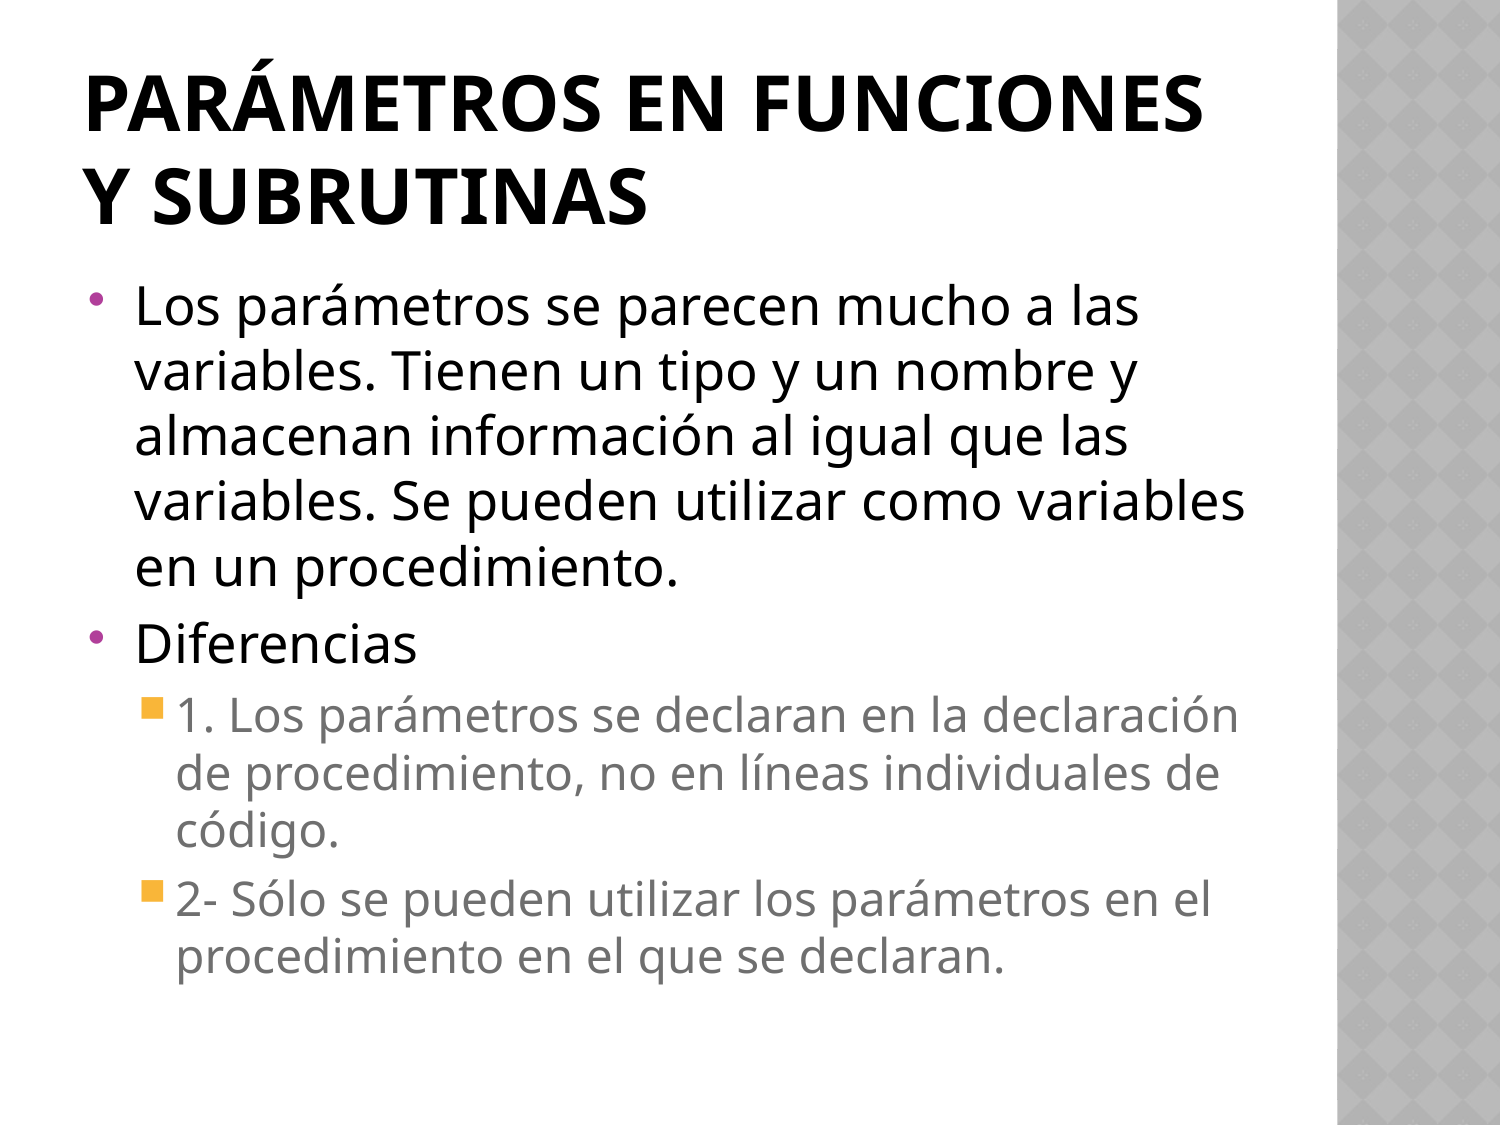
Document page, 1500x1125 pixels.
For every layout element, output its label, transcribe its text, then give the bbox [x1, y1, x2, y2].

list Los parámetros se parecen mucho a las variables. Tienen un tipo y un nombre y almacenan información al igual que las variables. Se pueden utilizar como variables en un procedimiento. Diferencias 1. Los parámetros se declaran en la declaración de procedimiento, no en líneas individuales de código. 2- Sólo se pueden utilizar los parámetros en el procedimiento en el que se declaran. [75, 264, 1263, 1059]
title Parámetros en funciones y subrutinas [75, 52, 1263, 240]
